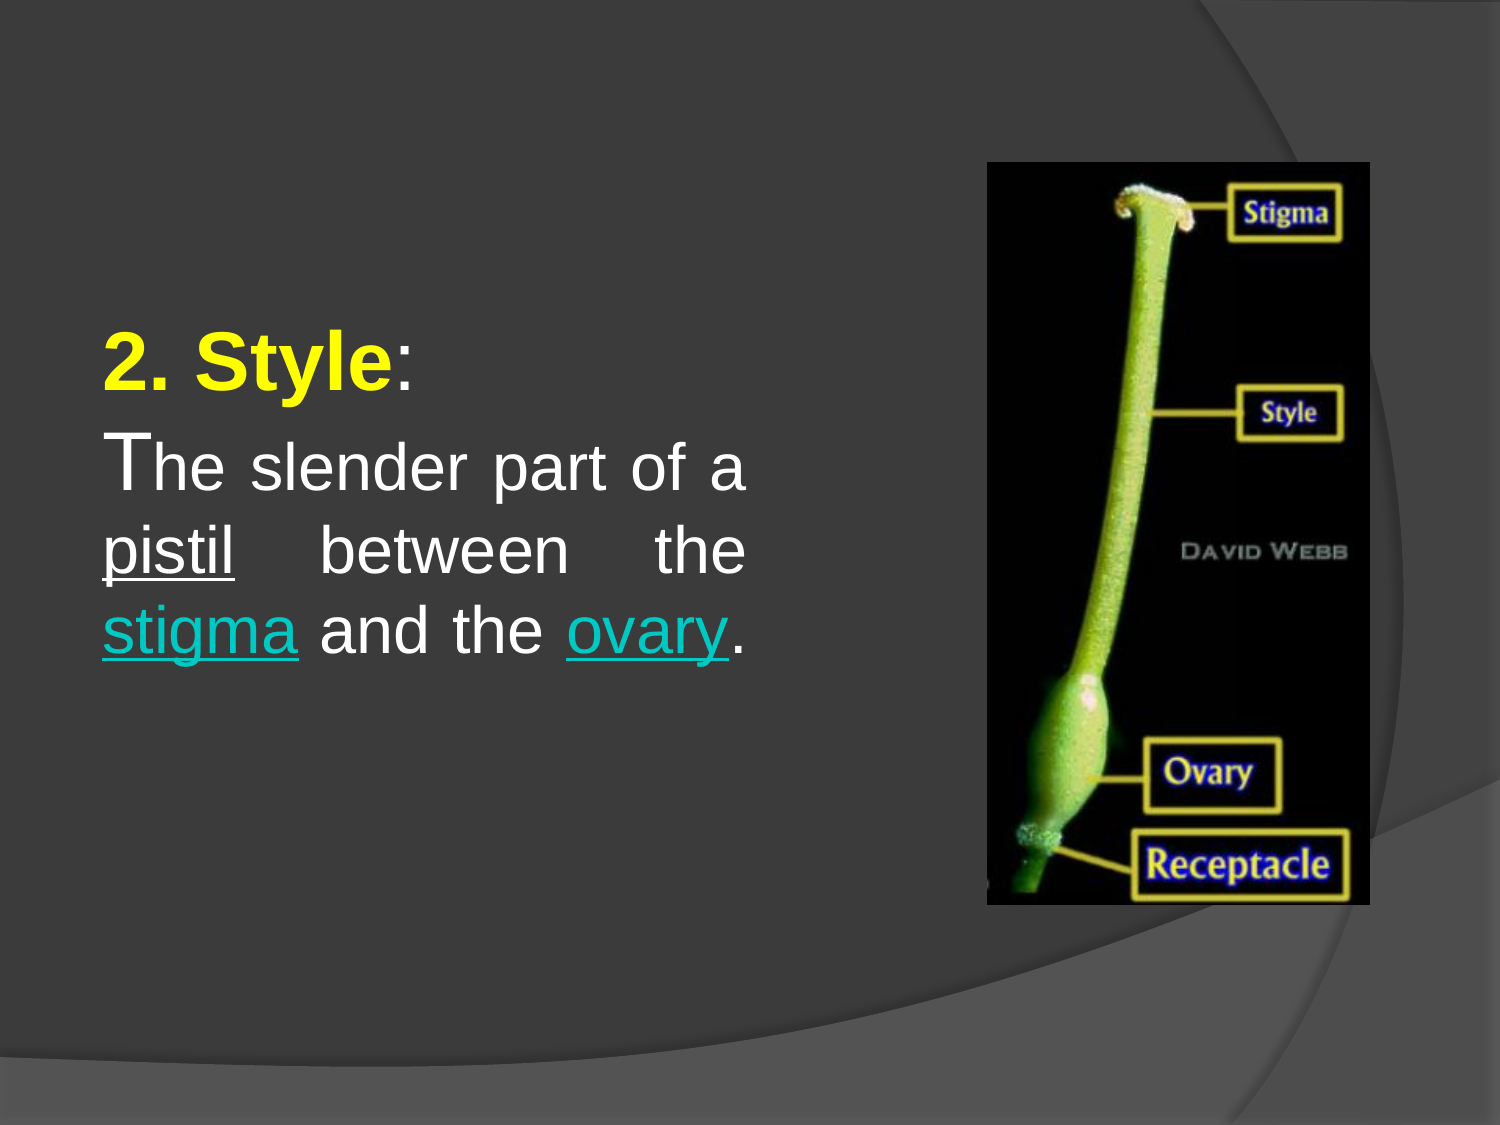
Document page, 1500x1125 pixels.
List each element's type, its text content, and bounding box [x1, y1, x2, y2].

picture [987, 162, 1371, 906]
text_box 2. Style: The slender part of a pistil between the stigma and the ovary. [87, 299, 763, 775]
